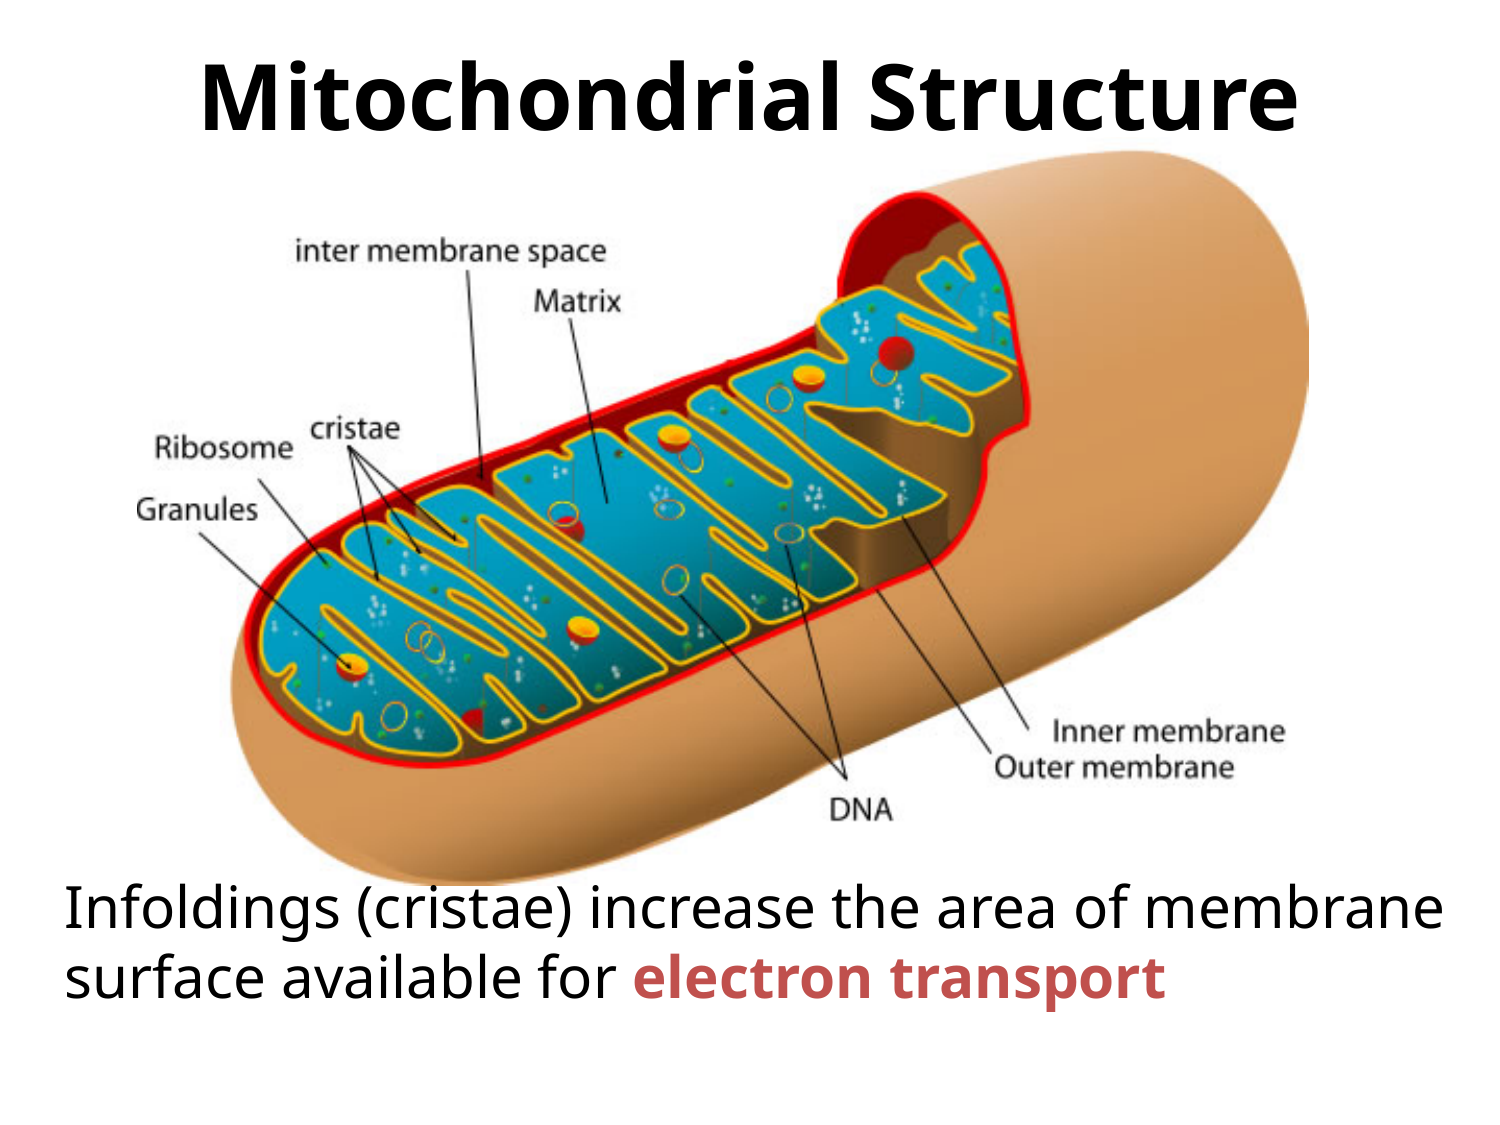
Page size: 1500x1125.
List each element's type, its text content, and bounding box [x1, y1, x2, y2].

title Mitochondrial Structure [74, 0, 1426, 188]
text_box Infoldings (cristae) increase the area of membrane surface available for electron transport [50, 862, 1500, 1018]
picture [137, 137, 1309, 886]
